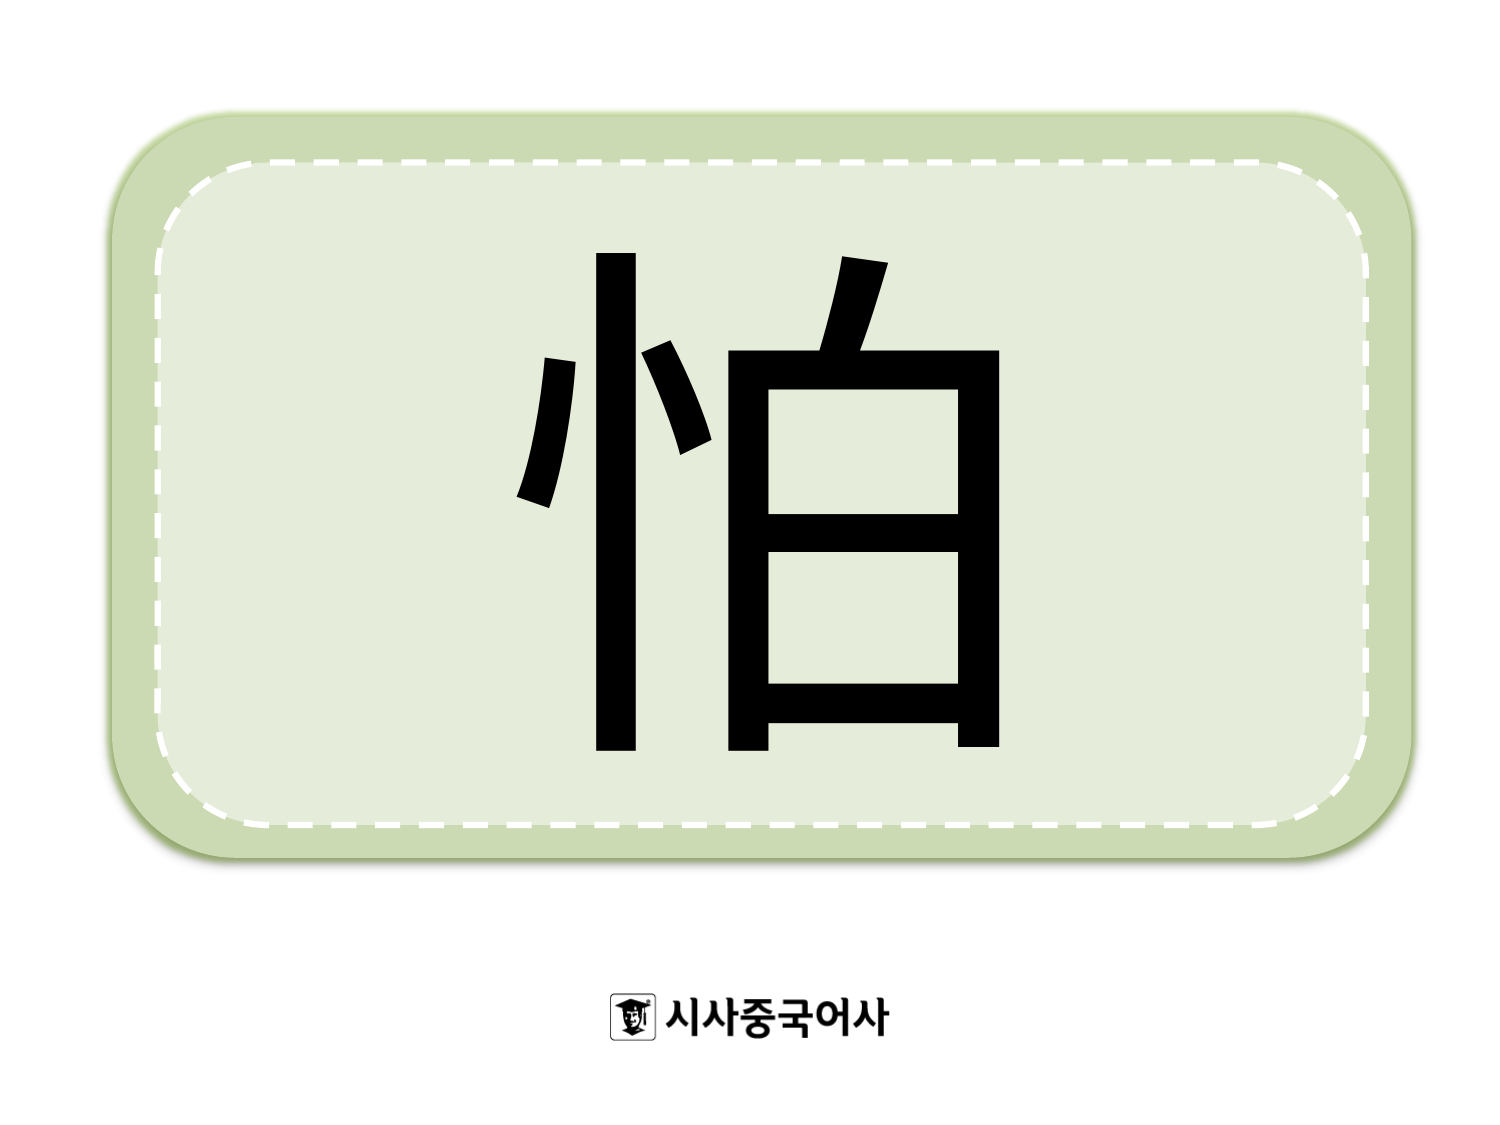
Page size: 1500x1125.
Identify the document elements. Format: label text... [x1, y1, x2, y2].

text_box 怕 [162, 160, 1371, 824]
picture [602, 987, 898, 1047]
